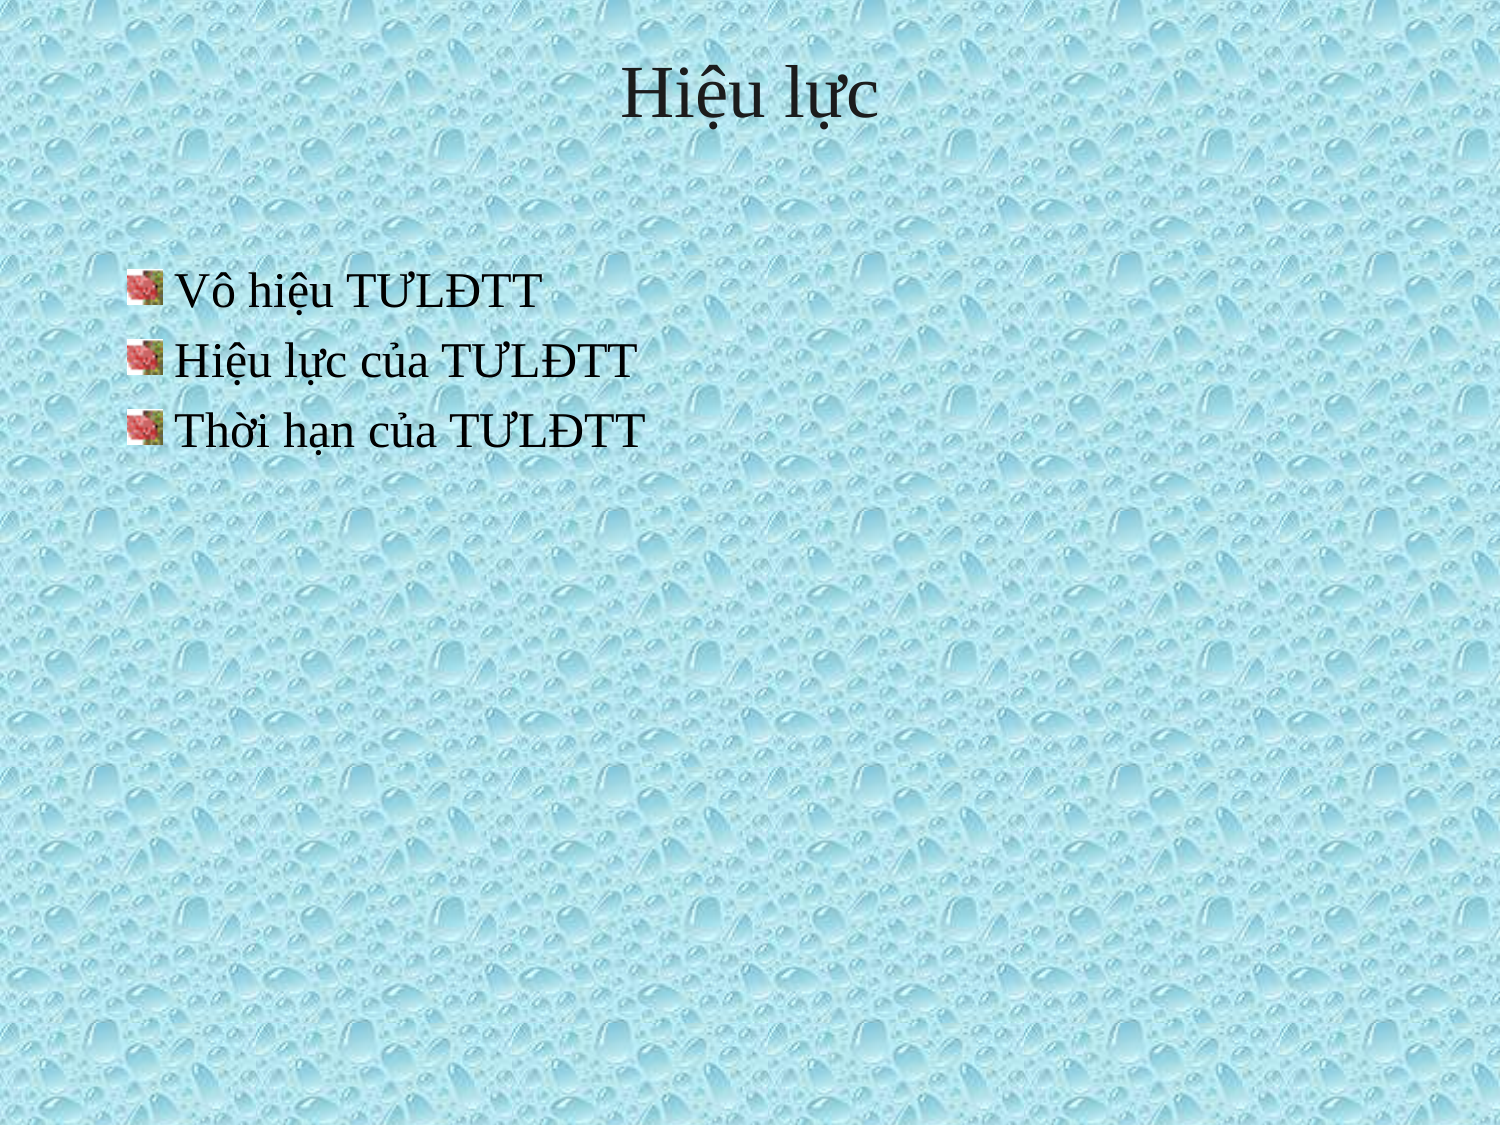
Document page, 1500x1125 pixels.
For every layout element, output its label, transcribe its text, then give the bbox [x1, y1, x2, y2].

title Hiệu lực [112, 0, 1388, 176]
picture [0, 0, 1500, 1125]
subtitle Vô hiệu TƯLĐTT Hiệu lực của TƯLĐTT Thời hạn của TƯLĐTT [112, 249, 1401, 976]
